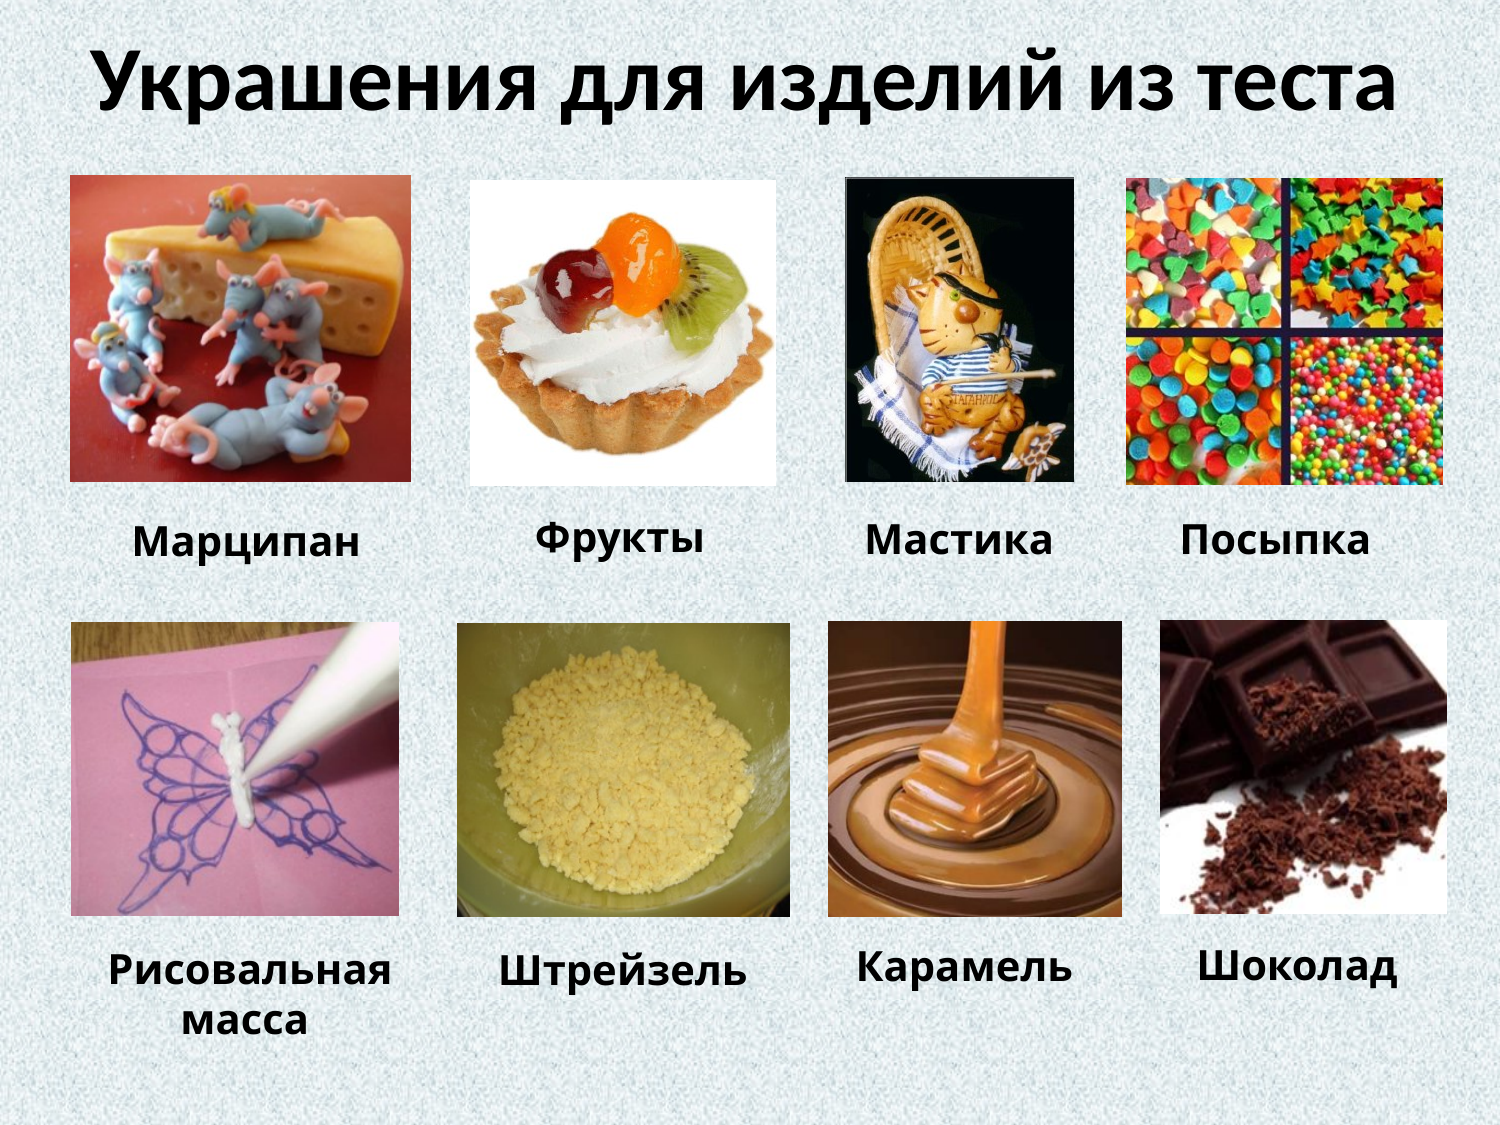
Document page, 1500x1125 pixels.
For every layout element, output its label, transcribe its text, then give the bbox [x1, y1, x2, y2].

text_box Фрукты [520, 503, 742, 569]
text_box Марципан [116, 507, 398, 573]
text_box Рисовальная масса [92, 935, 419, 1051]
text_box Шоколад [1181, 931, 1424, 996]
text_box Штрейзель [483, 936, 785, 1001]
text_box Карамель [840, 932, 1110, 998]
text_box Мастика [849, 505, 1080, 571]
text_box Украшения для изделий из теста [70, 11, 1421, 164]
picture [0, 0, 1500, 1125]
text_box Посыпка [1164, 505, 1419, 570]
